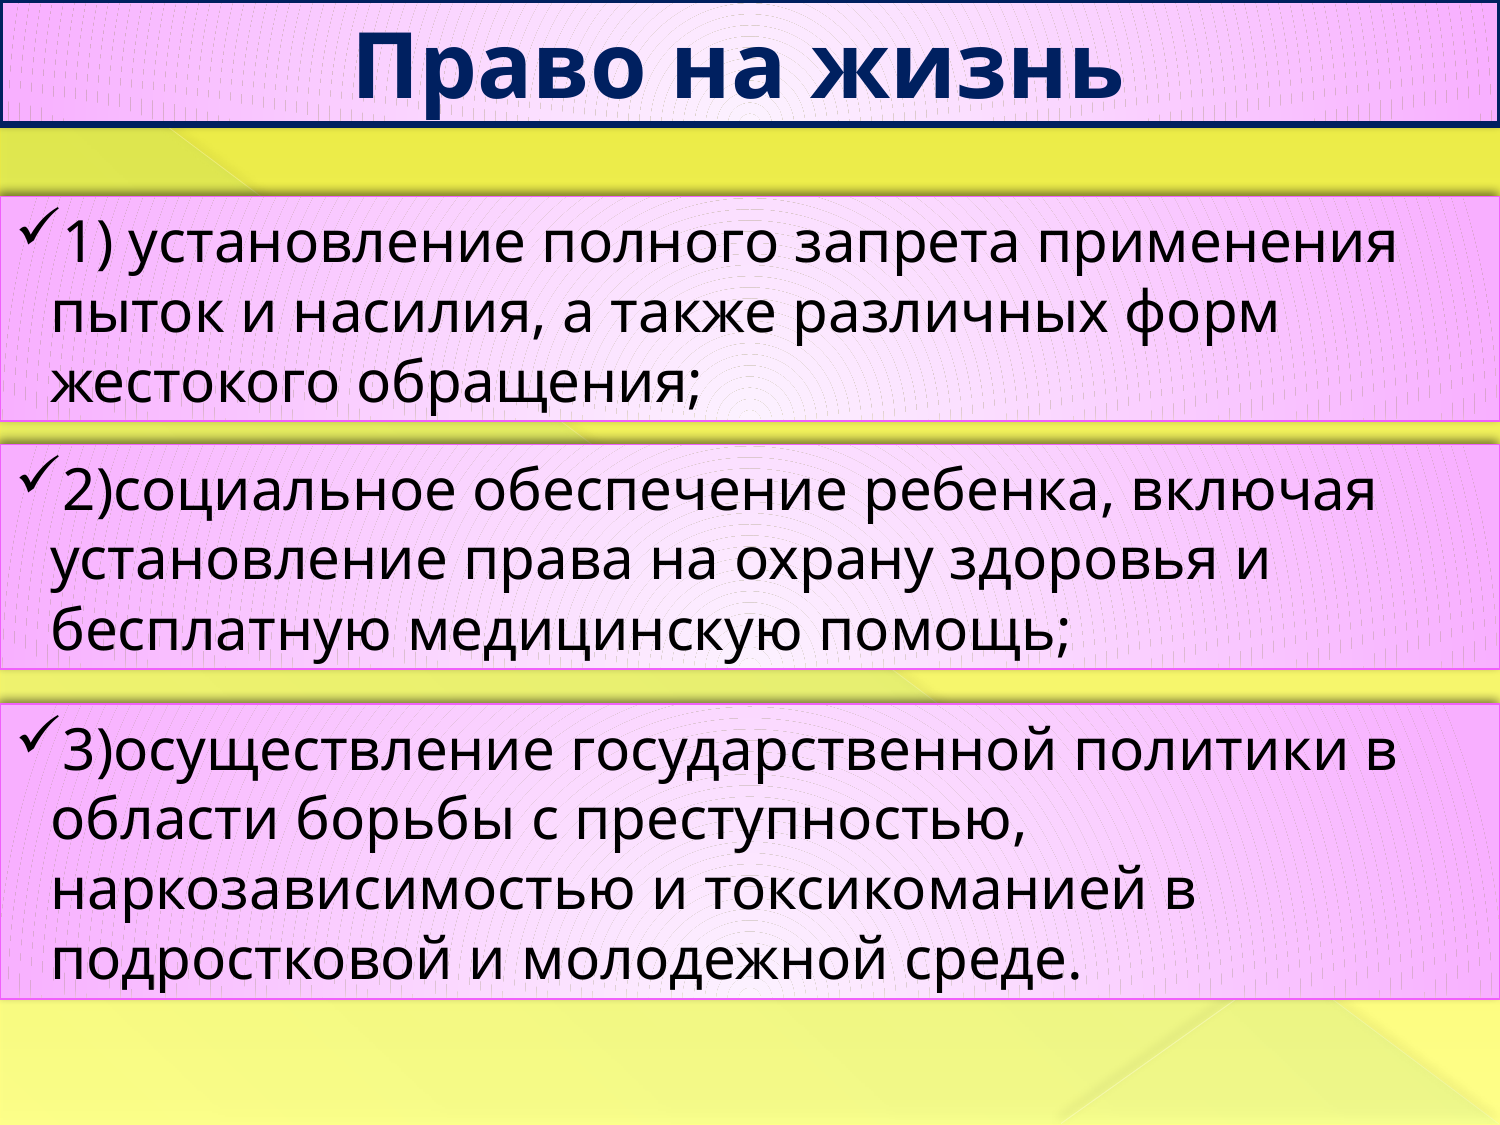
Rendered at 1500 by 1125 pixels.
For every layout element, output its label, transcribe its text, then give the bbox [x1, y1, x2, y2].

text_box 3)осуществление государственной политики в области борьбы с преступностью, наркозависимостью и токсикоманией в подростковой и молодежной среде. [0, 703, 1500, 1000]
text_box 2)социальное обеспечение ребенка, включая установление права на охрану здоровья и бесплатную медицинскую помощь; [0, 444, 1500, 670]
text_box Право на жизнь [0, 0, 1500, 125]
text_box 1) установление полного запрета применения пыток и насилия, а также различных форм жестокого обращения; [0, 196, 1500, 422]
